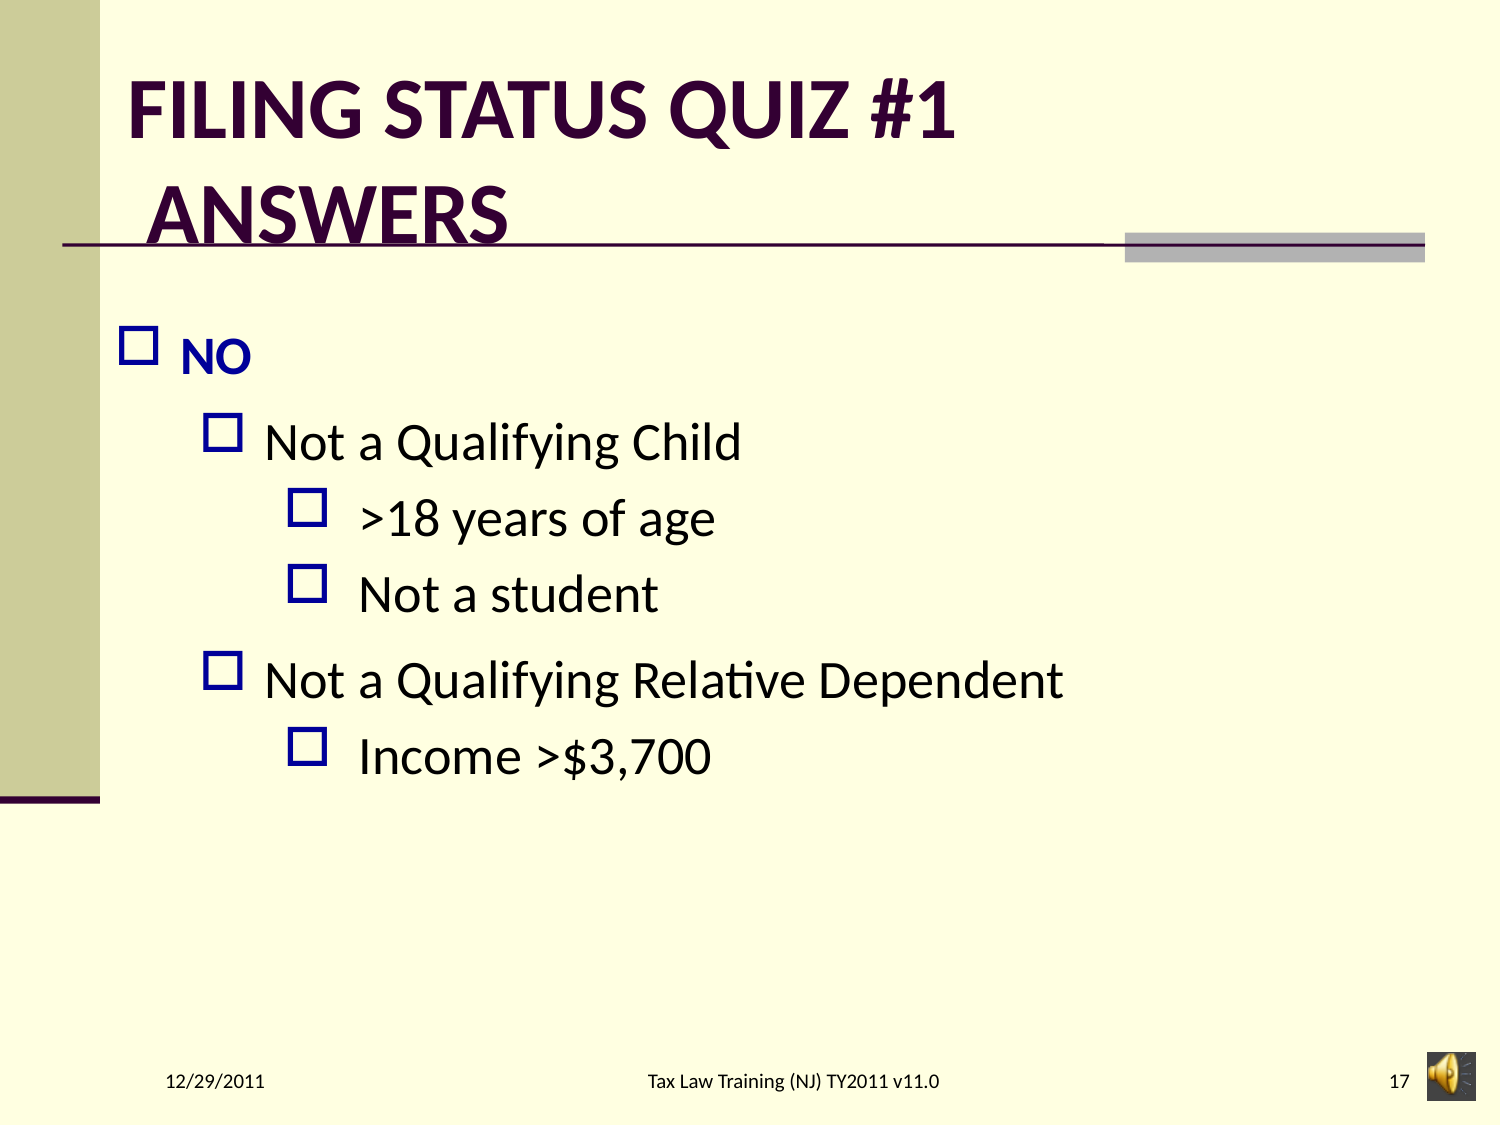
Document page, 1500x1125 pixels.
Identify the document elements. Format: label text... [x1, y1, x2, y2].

footer Tax Law Training (NJ) TY2011 v11.0 [549, 1049, 1038, 1101]
title FILING STATUS QUIZ #1 ANSWERS [112, 63, 1425, 250]
slide_number 17 [1112, 1049, 1426, 1101]
text_box NO Not a Qualifying Child >18 years of age Not a student Not a Qualifying Relative Dependent Income >$3,700 [99, 312, 1388, 794]
picture [1426, 1051, 1477, 1102]
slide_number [149, 1050, 476, 1101]
